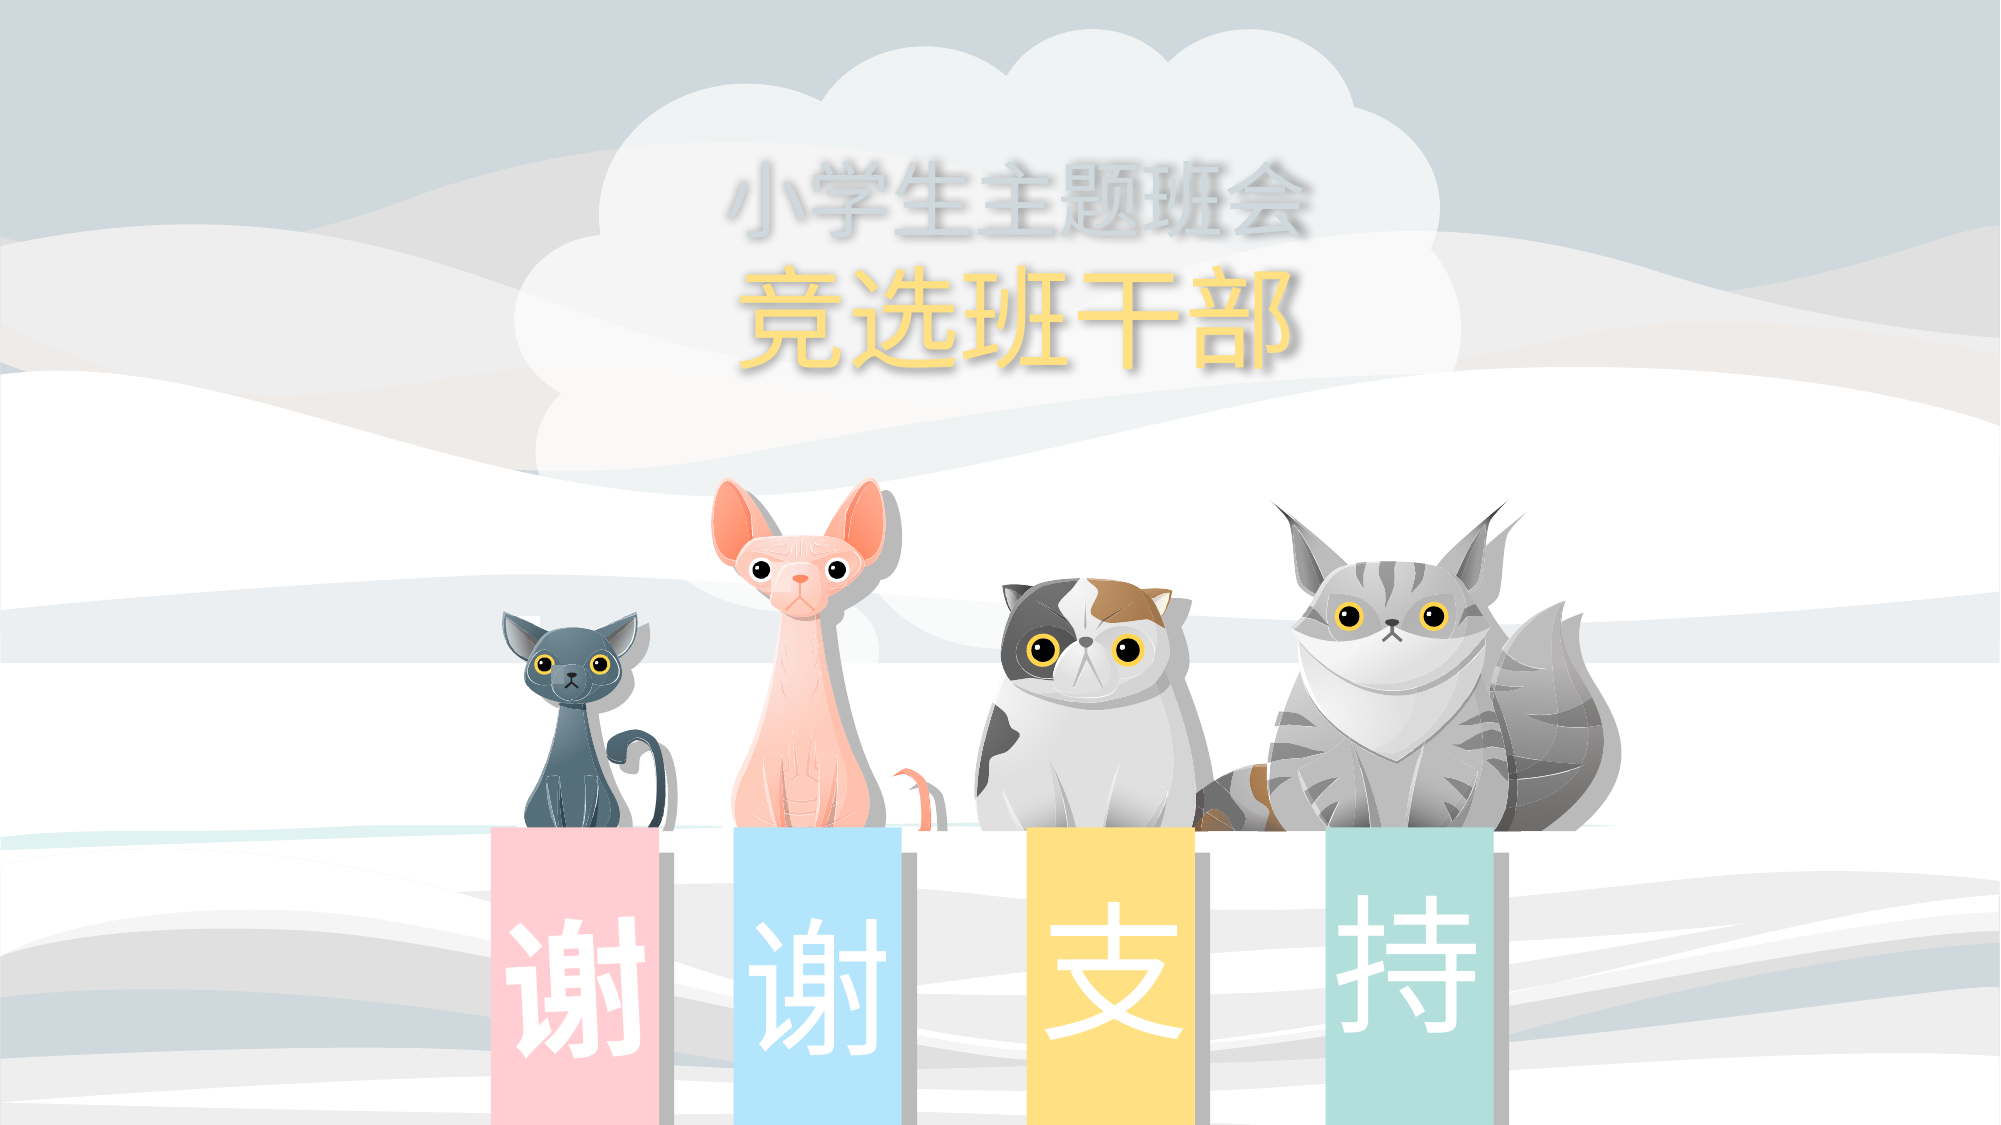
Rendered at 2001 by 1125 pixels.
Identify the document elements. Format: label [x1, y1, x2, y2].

picture [0, 0, 2000, 1125]
text_box [1026, 827, 1211, 1125]
text_box [1325, 827, 1510, 1125]
text_box [733, 827, 918, 1125]
text_box [490, 827, 675, 1125]
